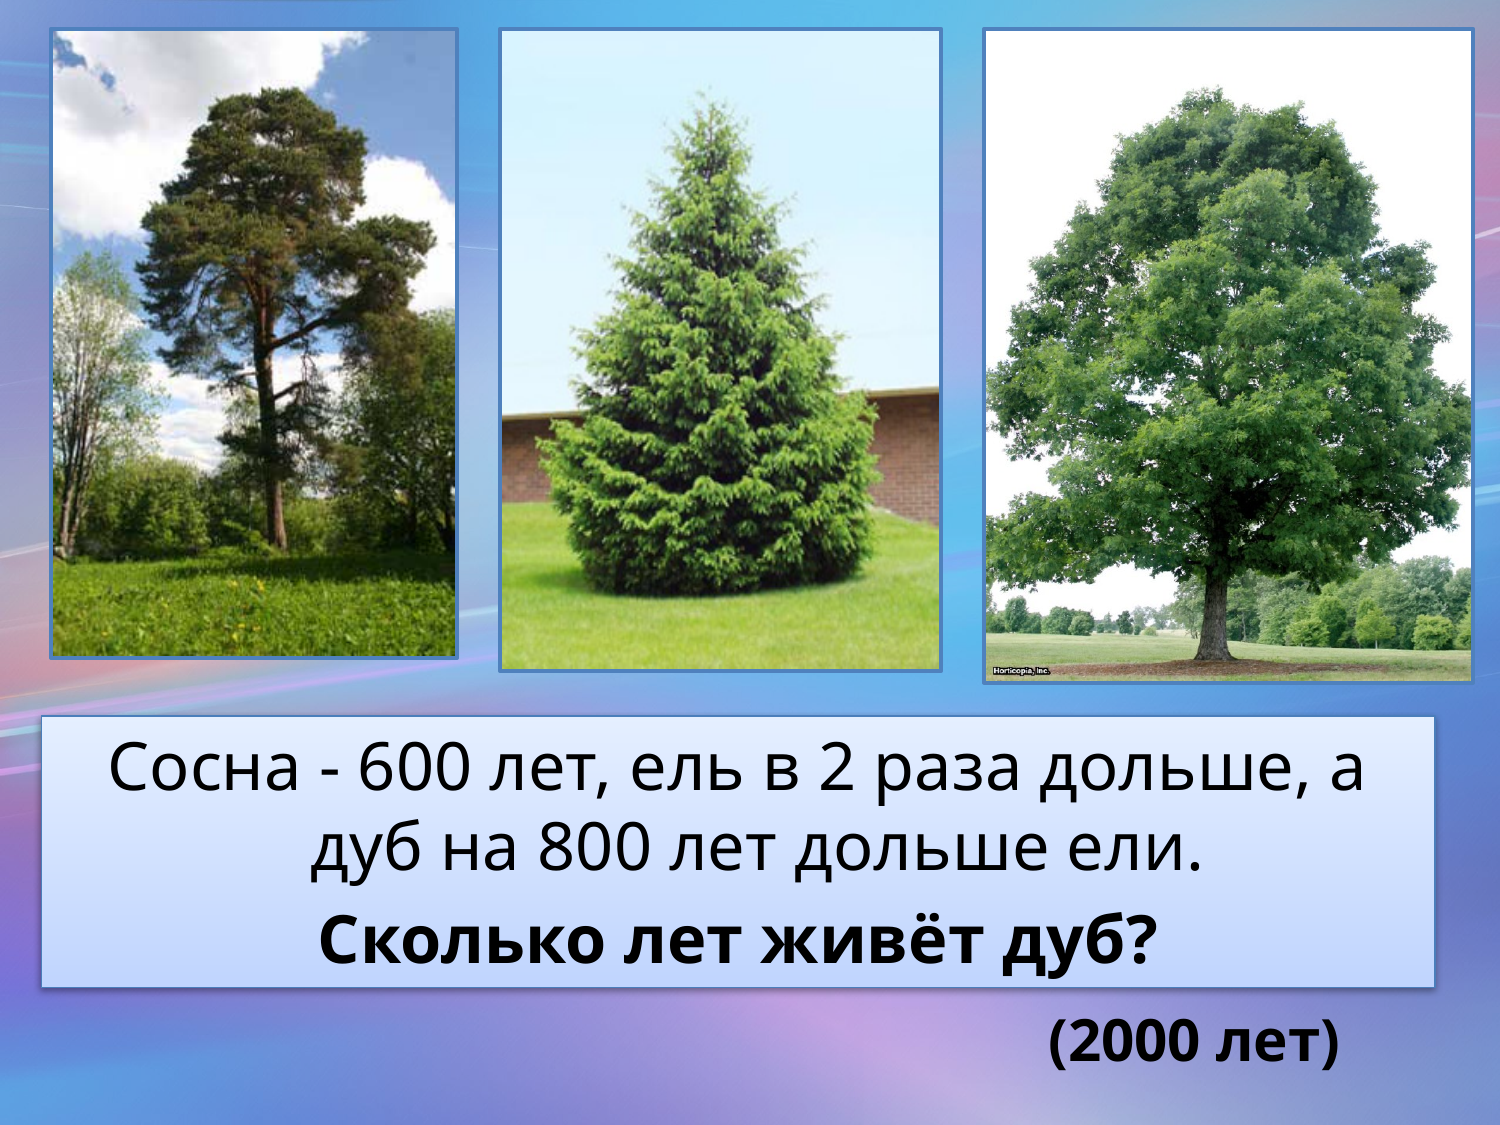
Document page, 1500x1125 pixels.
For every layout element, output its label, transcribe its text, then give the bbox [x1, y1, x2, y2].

picture [52, 30, 455, 657]
list Сосна - 600 лет, ель в 2 раза дольше, а дуб на 800 лет дольше ели. Сколько лет живёт дуб? [41, 715, 1436, 988]
picture [501, 30, 940, 670]
list (2000 лет) [1033, 975, 1459, 1081]
picture [985, 30, 1472, 681]
